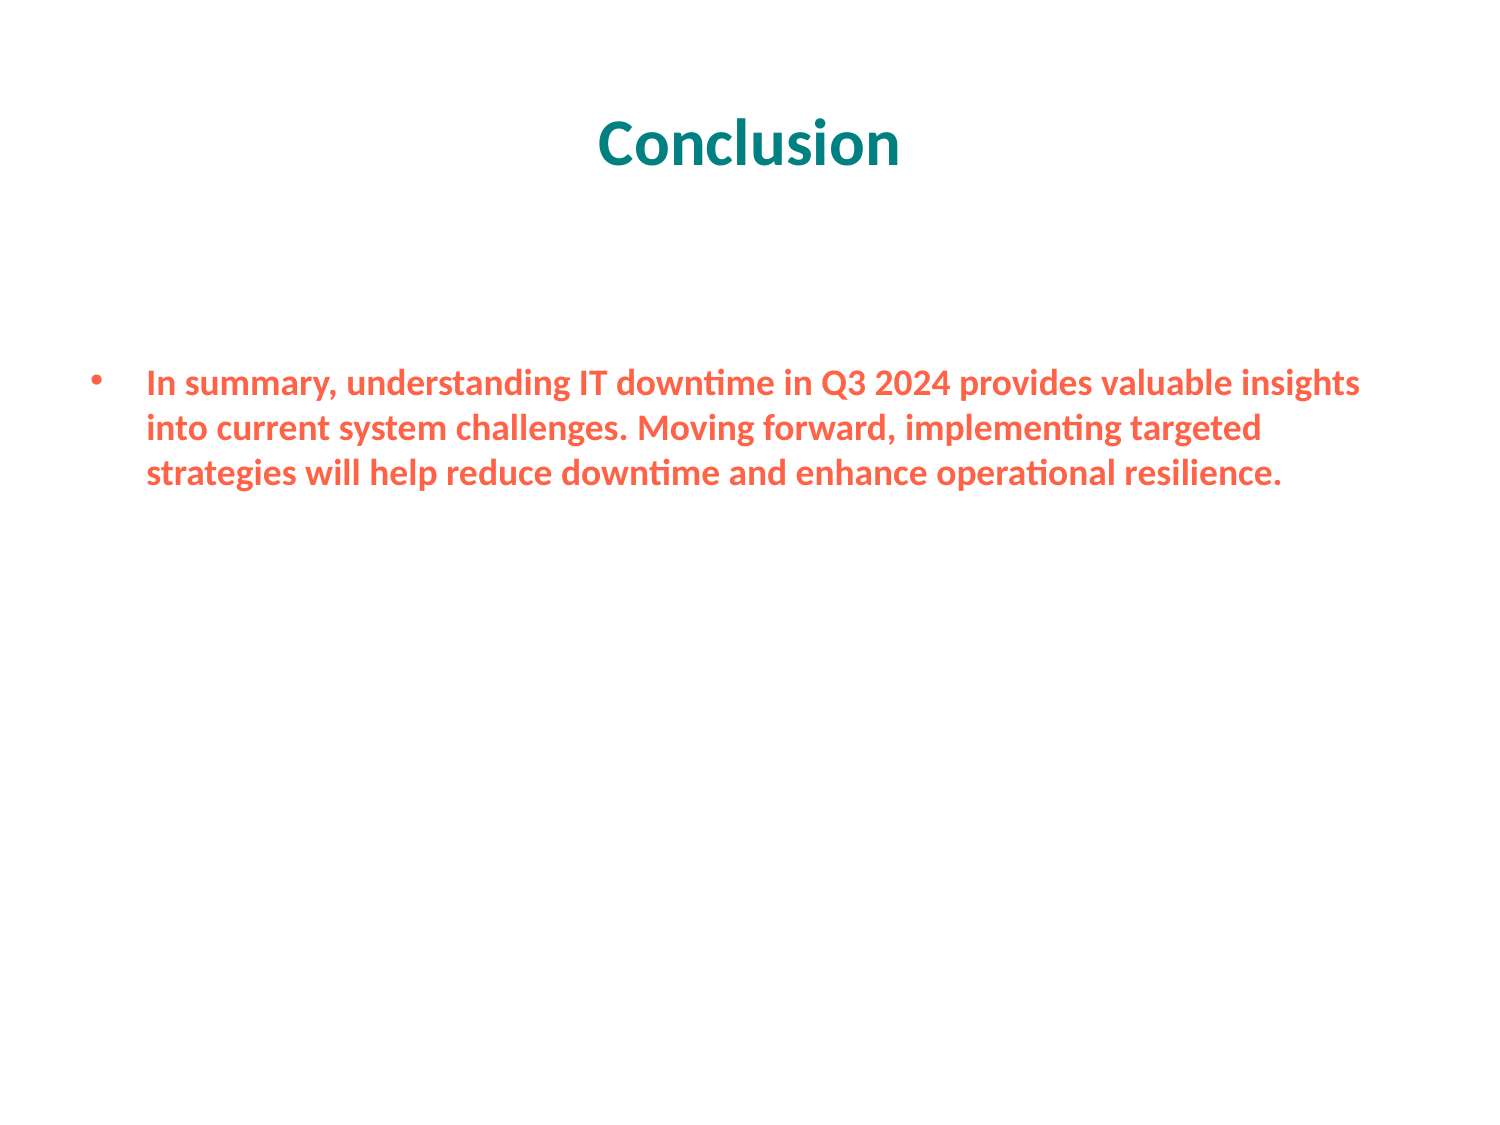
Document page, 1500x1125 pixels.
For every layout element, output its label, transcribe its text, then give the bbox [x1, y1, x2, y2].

list In summary, understanding IT downtime in Q3 2024 provides valuable insights into current system challenges. Moving forward, implementing targeted strategies will help reduce downtime and enhance operational resilience. [75, 262, 1425, 1005]
title Conclusion [75, 45, 1425, 233]
